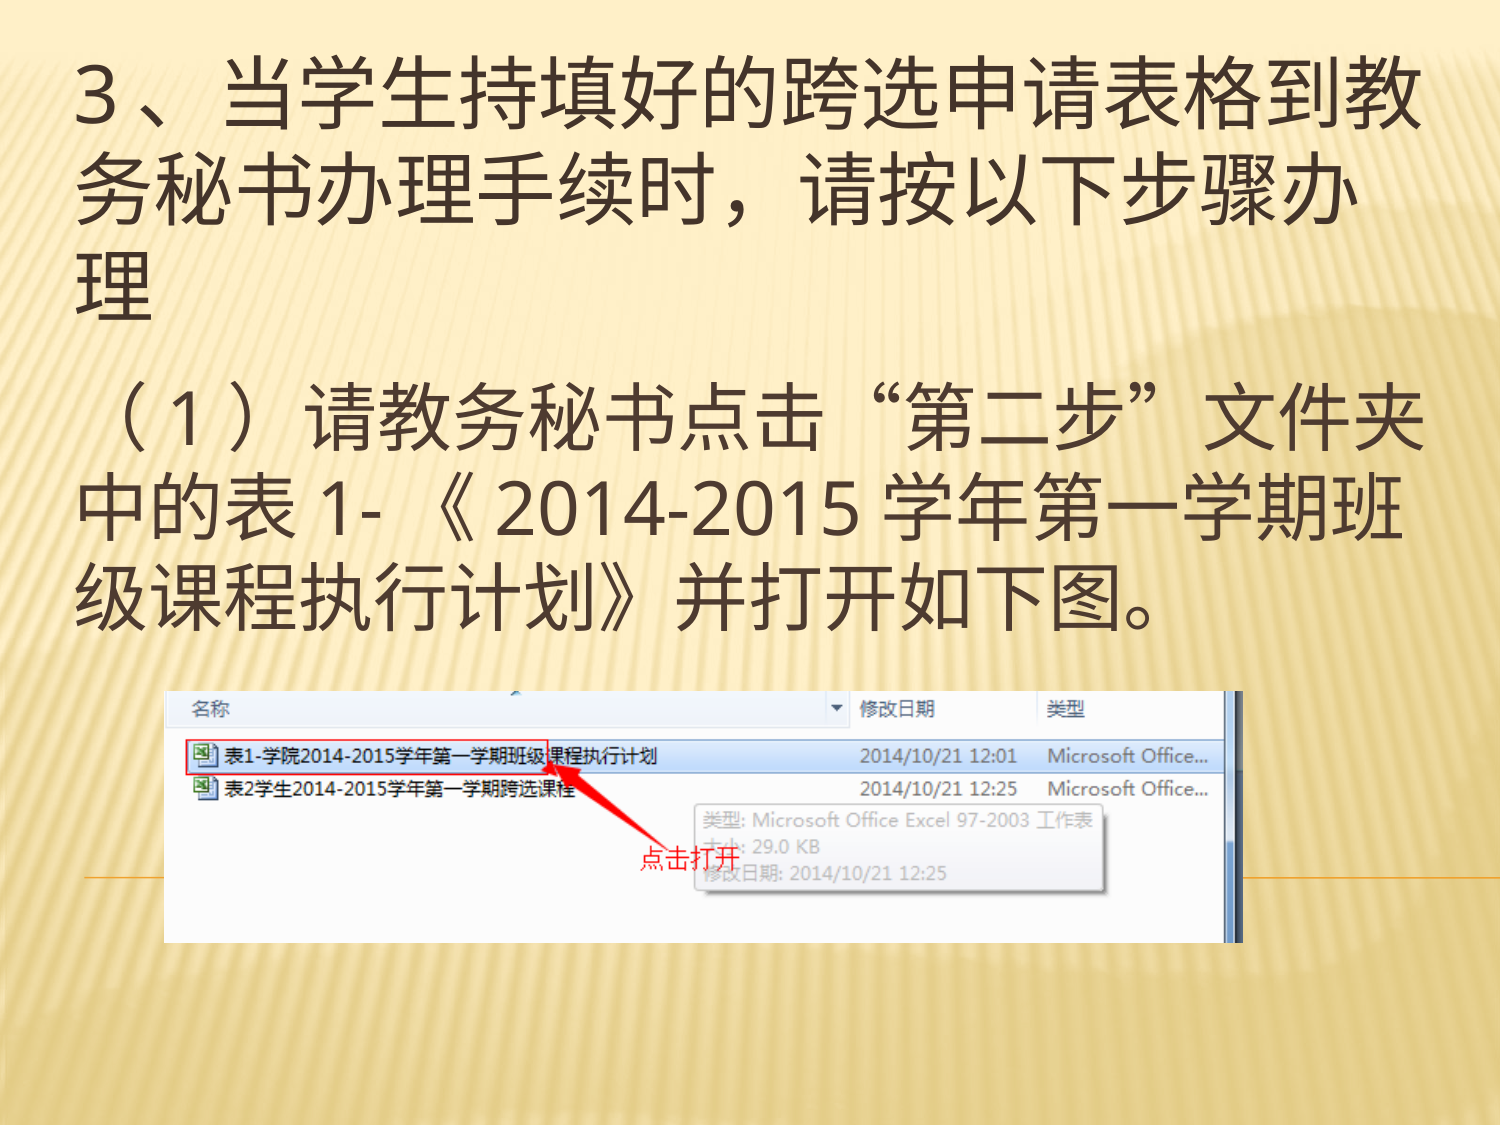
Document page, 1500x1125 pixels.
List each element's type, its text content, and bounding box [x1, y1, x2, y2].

subtitle 3、当学生持填好的跨选申请表格到教务秘书办理手续时，请按以下步骤办理 [58, 35, 1447, 340]
picture [163, 691, 1243, 944]
title （1）请教务秘书点击“第二步”文件夹中的表1-《2014-2015学年第一学期班级课程执行计划》并打开如下图。 [58, 363, 1447, 1067]
